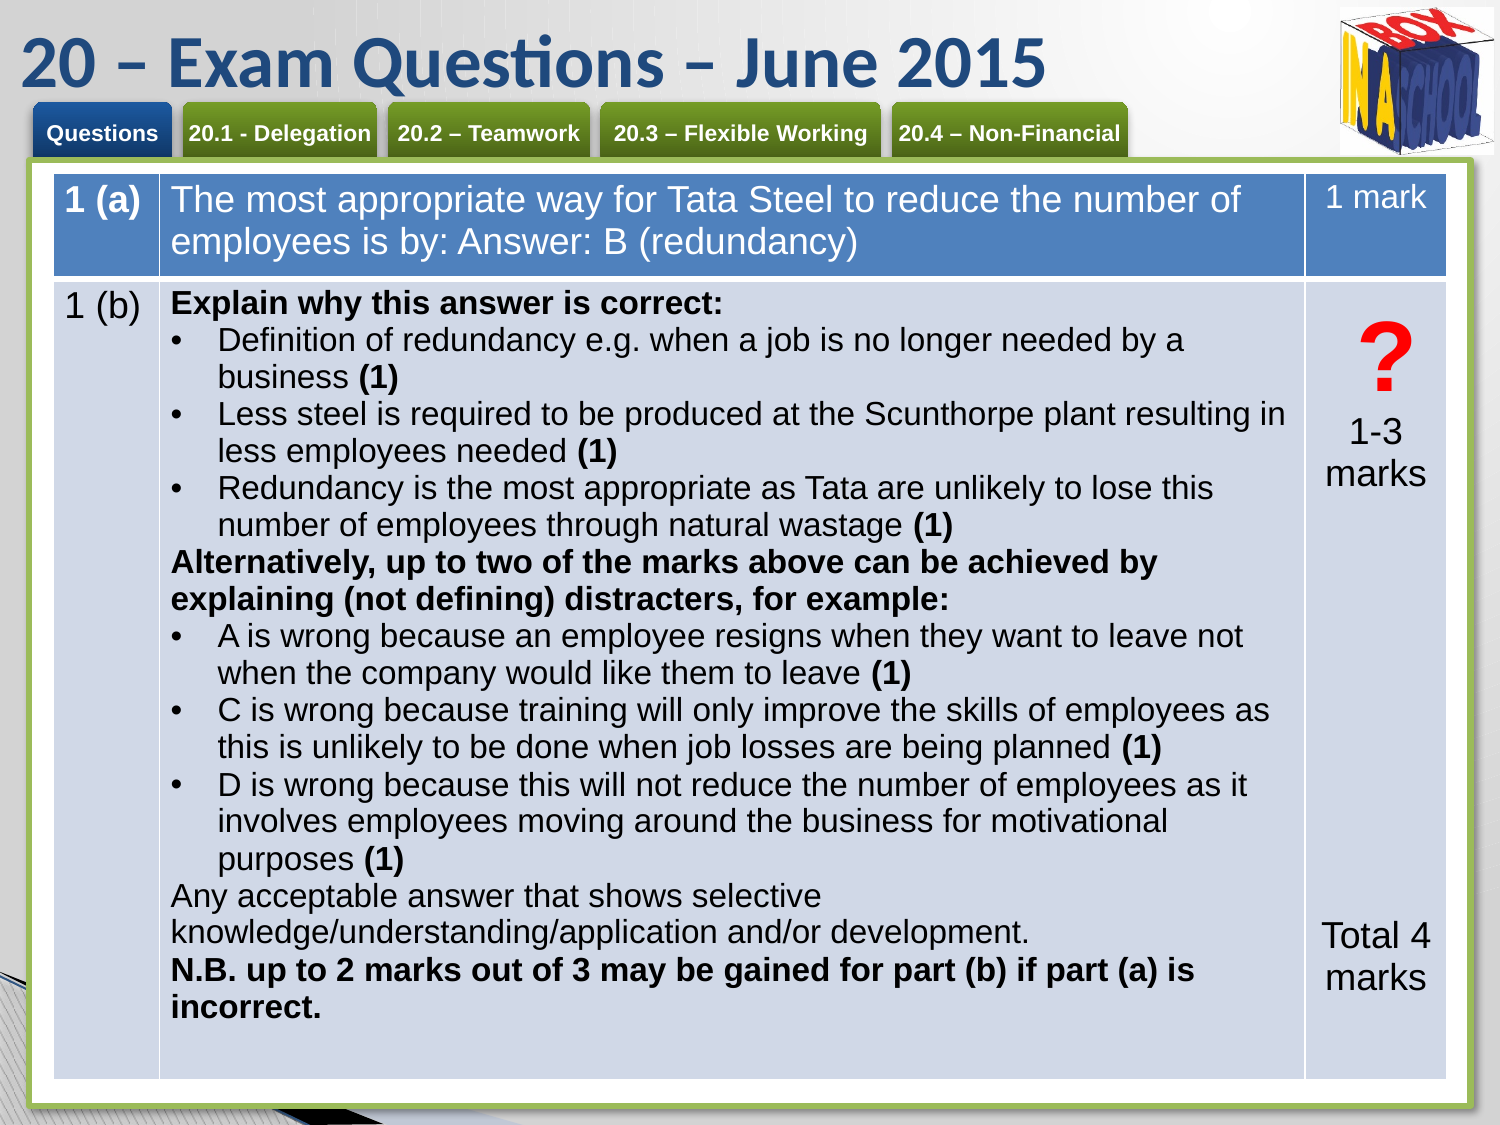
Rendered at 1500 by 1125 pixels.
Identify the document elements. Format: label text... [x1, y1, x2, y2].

title 20 – Exam Questions – June 2015 [5, 7, 1276, 109]
text_box ? [1341, 284, 1432, 420]
table_cell Explain why this answer is correct: Definition of redundancy e.g. when a job is no longer needed by a business (1) Less steel is required to be produced at the Scunthorpe plant resulting in less employees needed (1) Redundancy is the most appropriate as Tata are unlikely to lose this number of employees through natural wastage (1) Alternatively, up to two of the marks above can be achieved by explaining (not defining) distracters, for example: A is wrong because an employee resigns when they want to leave not when the company would like them to leave (1) C is wrong because training will only improve the skills of employees as this is unlikely to be done when job losses are being planned (1) D is wrong because this will not reduce the number of employees as it involves employees moving around the business for motivational purposes (1) Any acceptable answer that shows selective knowledge/understanding/application and/or development. N.B. up to 2 marks out of 3 may be gained for part (b) if part (a) is incorrect. [160, 282, 1304, 1079]
table_cell 1-3 marks Total 4 marks [1306, 282, 1446, 1079]
table_header 1 (a) [54, 174, 159, 276]
table_cell 1 (b) [54, 282, 159, 1079]
picture [1340, 7, 1495, 155]
picture [281, 1114, 303, 1125]
table_header 1 mark [1306, 174, 1446, 276]
table_header The most appropriate way for Tata Steel to reduce the number of employees is by: Answer: B (redundancy) [160, 174, 1304, 276]
